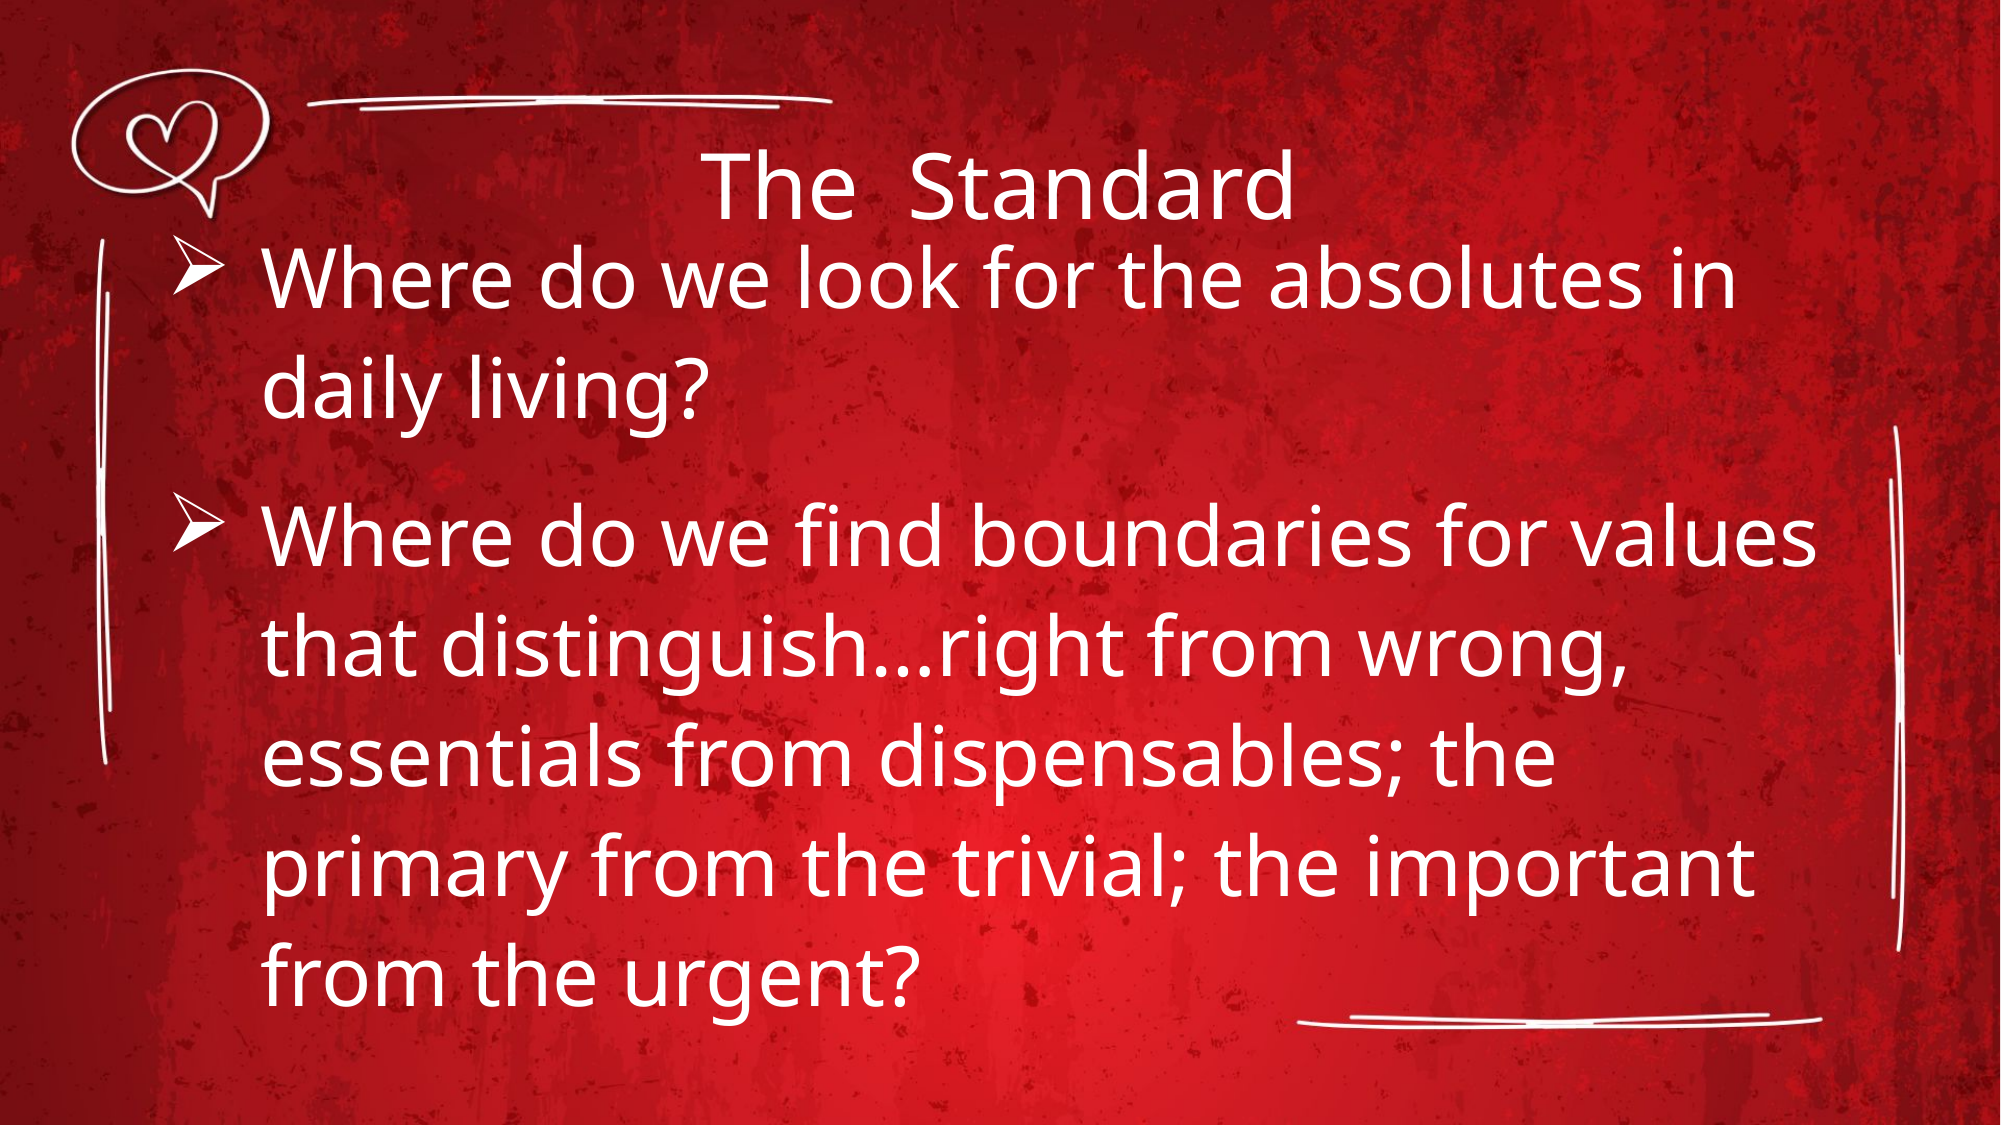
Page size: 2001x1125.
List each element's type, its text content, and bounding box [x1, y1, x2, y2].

title The Standard [277, 104, 1723, 247]
list Where do we look for the absolutes in daily living? Where do we find boundaries for values that distinguish…right from wrong, essentials from dispensables; the primary from the trivial; the important from the urgent? [151, 264, 1849, 974]
picture [0, 0, 2001, 1125]
